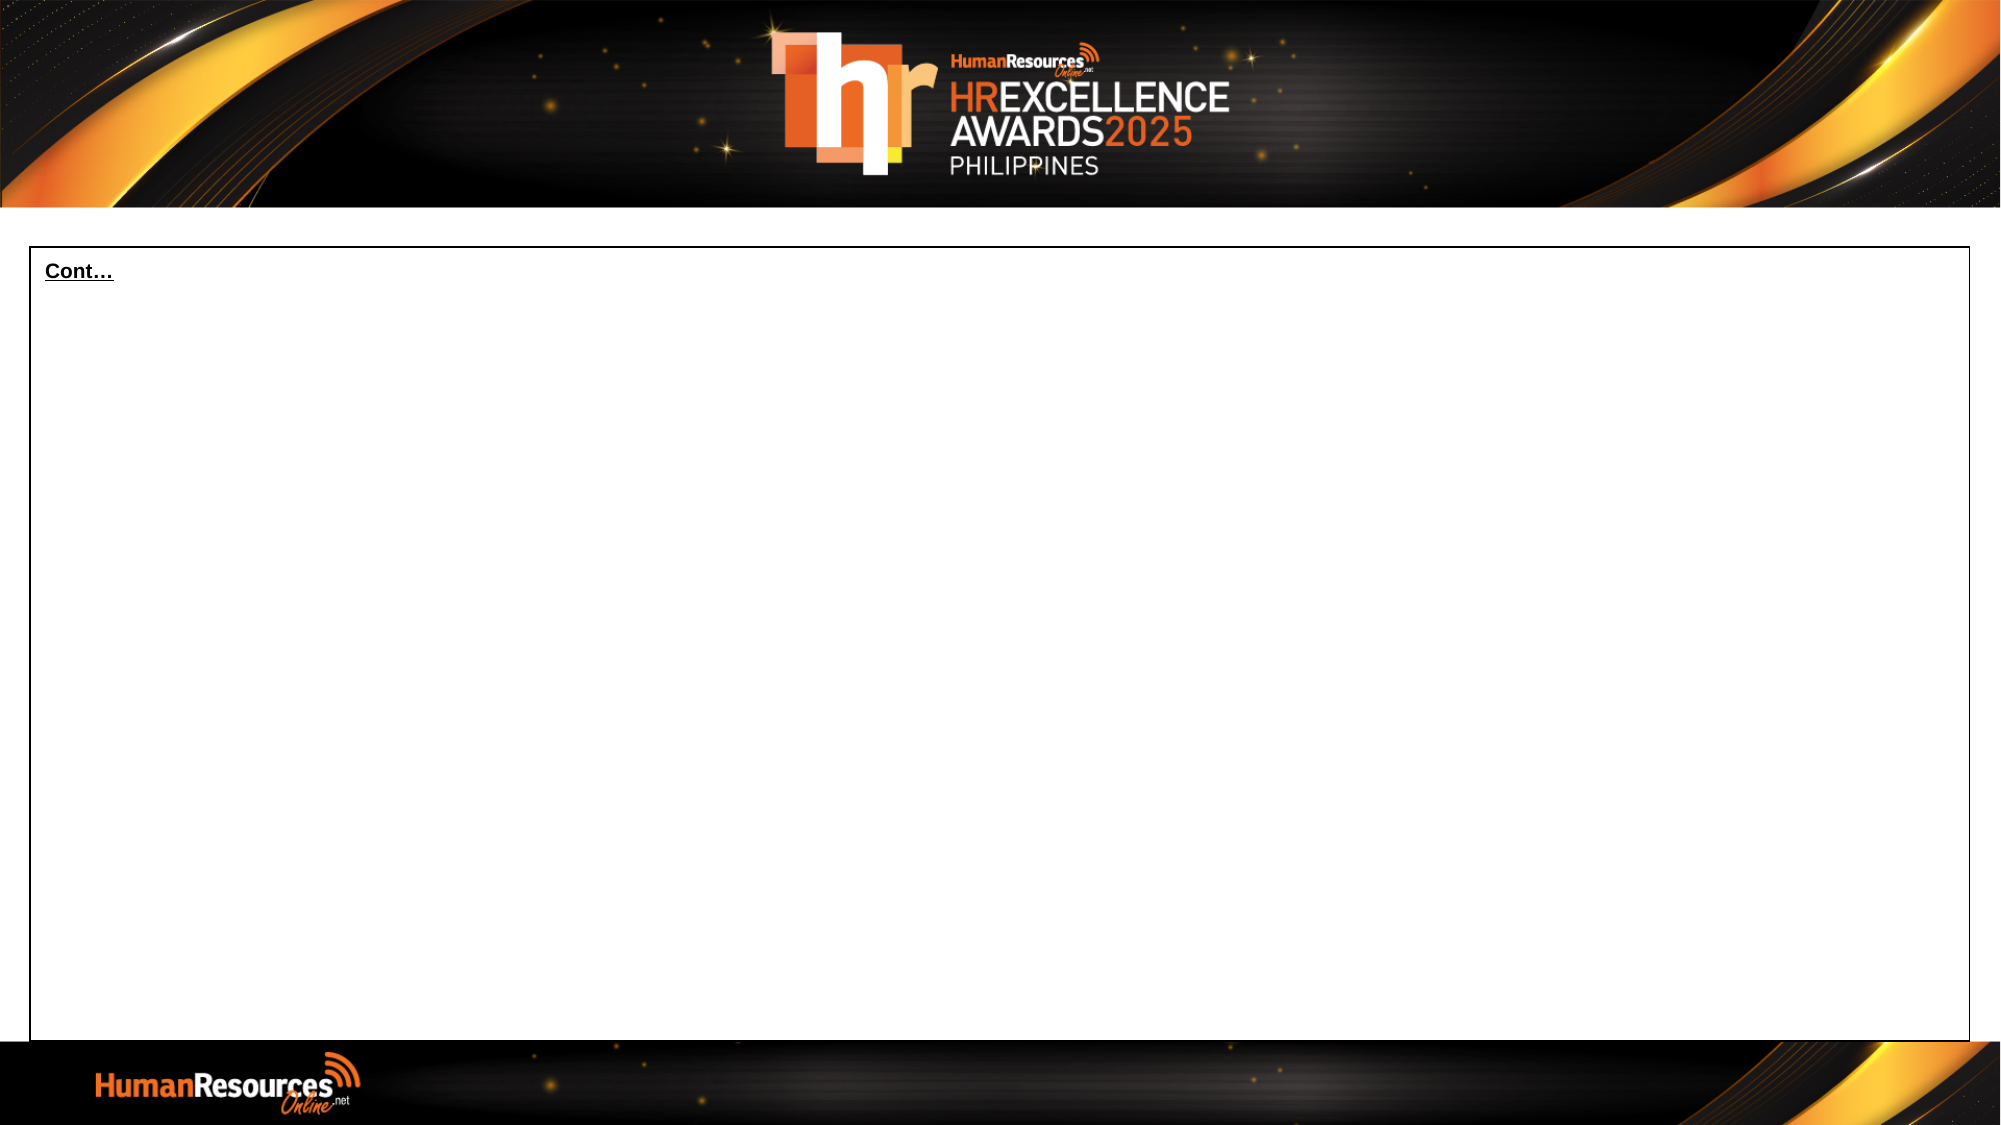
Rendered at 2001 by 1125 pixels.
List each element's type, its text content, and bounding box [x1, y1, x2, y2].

text_box Cont… [30, 246, 1970, 1042]
picture [0, 0, 2001, 1125]
